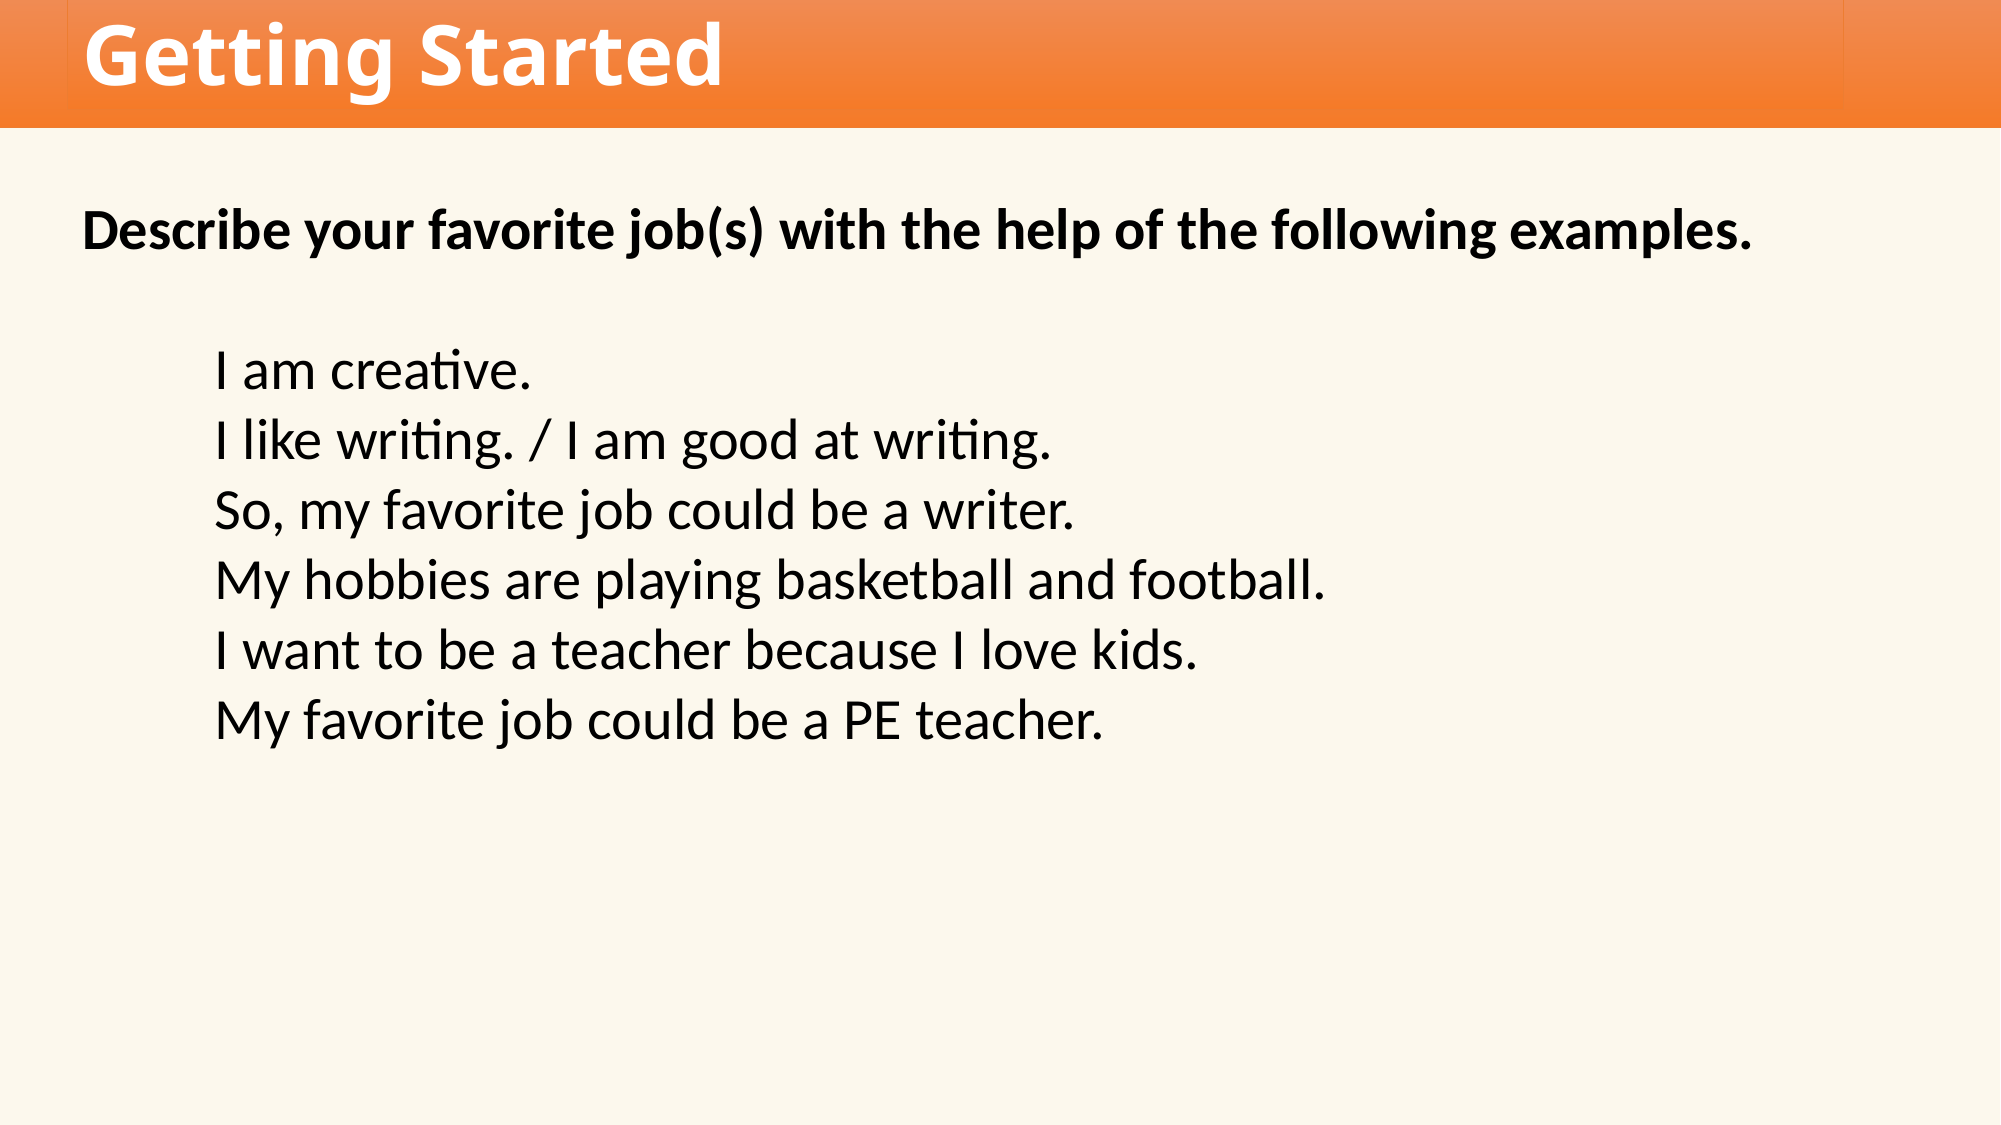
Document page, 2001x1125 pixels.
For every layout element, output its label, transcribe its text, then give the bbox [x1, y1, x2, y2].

text_box Describe your favorite job(s) with the help of the following examples. I am creative. I like writing. / I am good at writing. So, my favorite job could be a writer. My hobbies are playing basketball and football. I want to be a teacher because I love kids. My favorite job could be a PE teacher. [67, 184, 1886, 759]
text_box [0, 0, 2000, 128]
